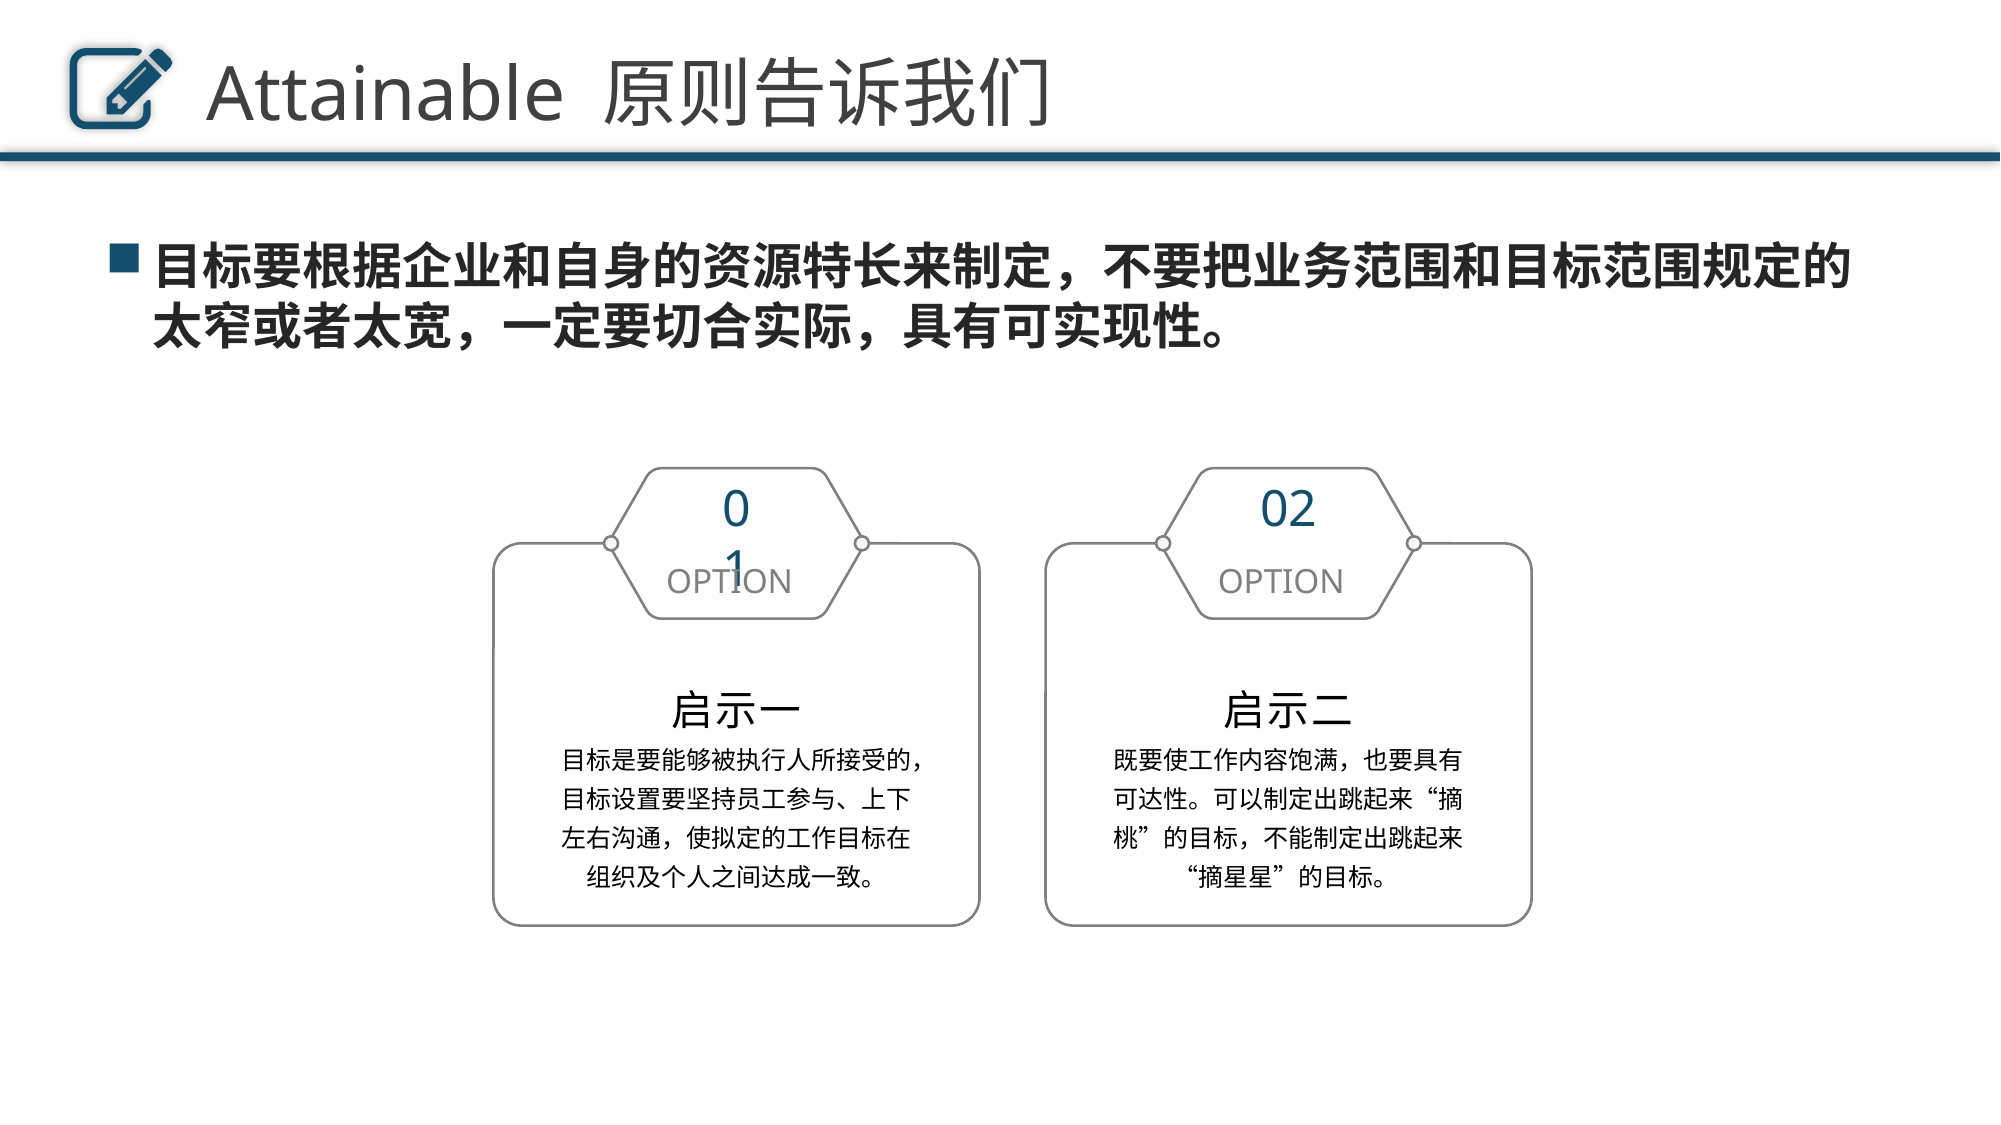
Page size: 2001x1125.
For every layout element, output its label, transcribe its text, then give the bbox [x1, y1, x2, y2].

text_box [1045, 543, 1532, 926]
text_box [106, 59, 162, 115]
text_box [603, 468, 869, 619]
text_box 目标要根据企业和自身的资源特长来制定，不要把业务范围和目标范围规定的太窄或者太宽，一定要切合实际，具有可实现性。 [90, 227, 1897, 362]
text_box [493, 543, 980, 926]
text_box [539, 676, 934, 898]
text_box Attainable 原则告诉我们 [206, 45, 1054, 136]
text_box [0, 151, 2000, 162]
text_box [1156, 468, 1422, 619]
text_box [148, 48, 173, 72]
text_box [69, 48, 151, 130]
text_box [1091, 676, 1486, 898]
